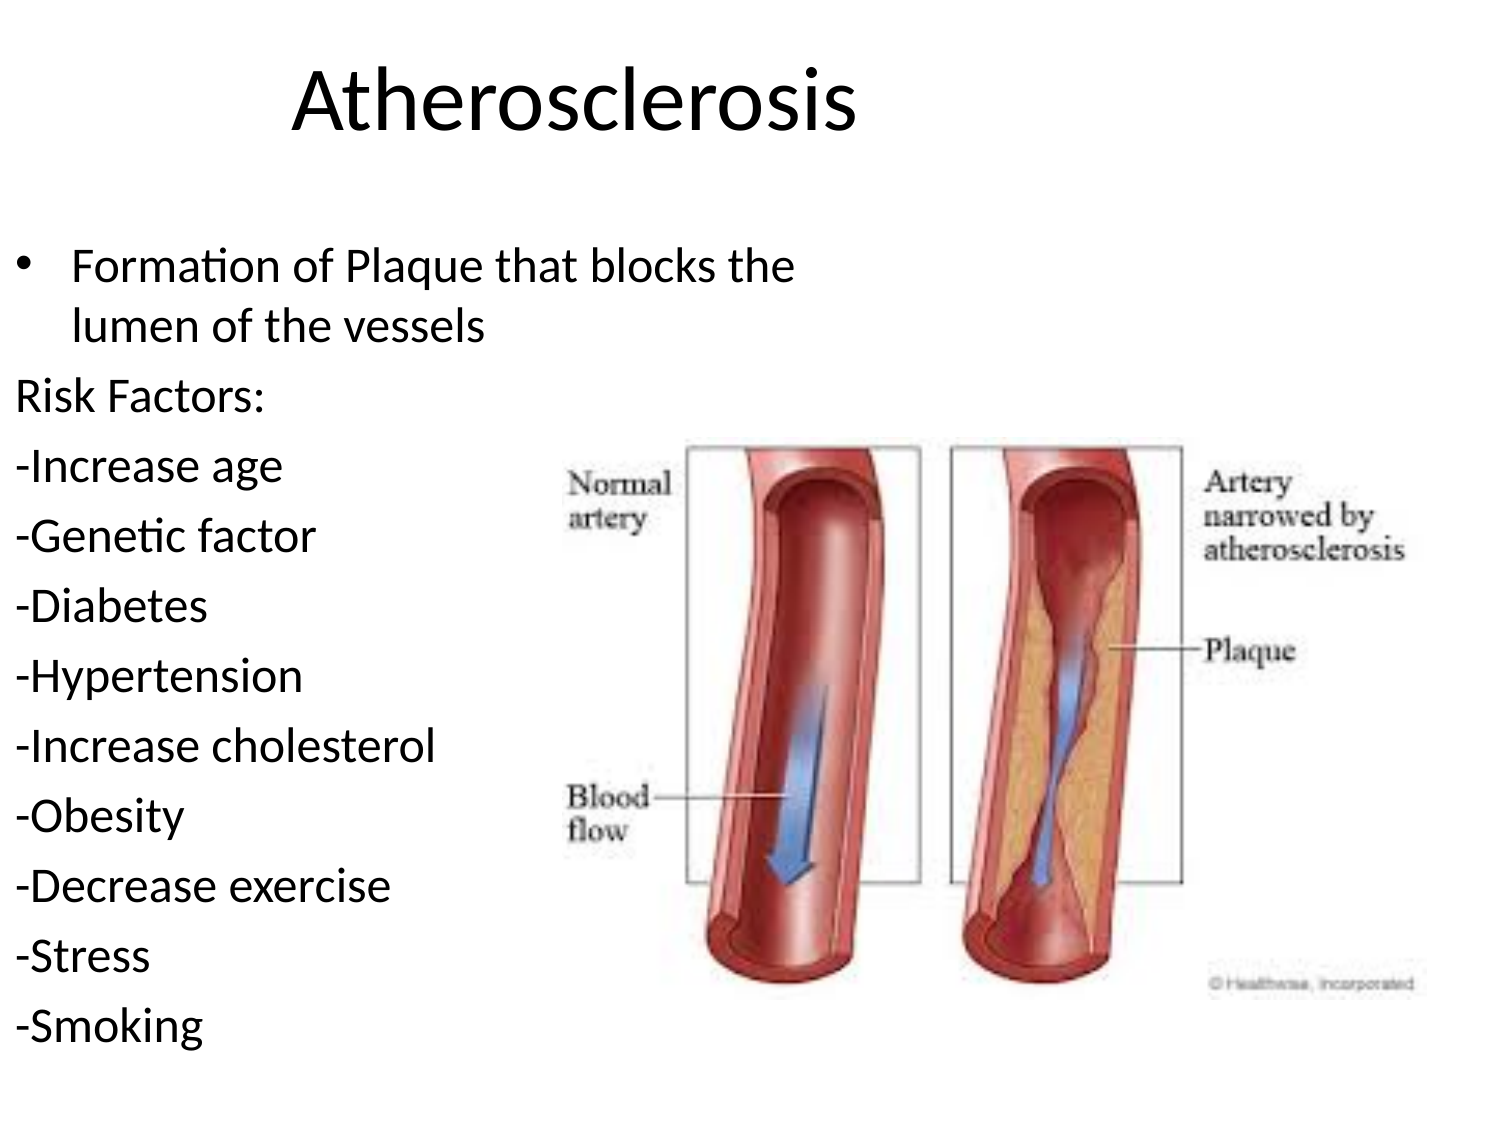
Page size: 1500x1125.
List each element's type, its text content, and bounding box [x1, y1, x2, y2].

title Atherosclerosis [0, 0, 1250, 188]
picture [562, 437, 1427, 1001]
list Formation of Plaque that blocks the lumen of the vessels Risk Factors: -Increase age -Genetic factor -Diabetes -Hypertension -Increase cholesterol -Obesity -Decrease exercise -Stress -Smoking [0, 224, 888, 1125]
